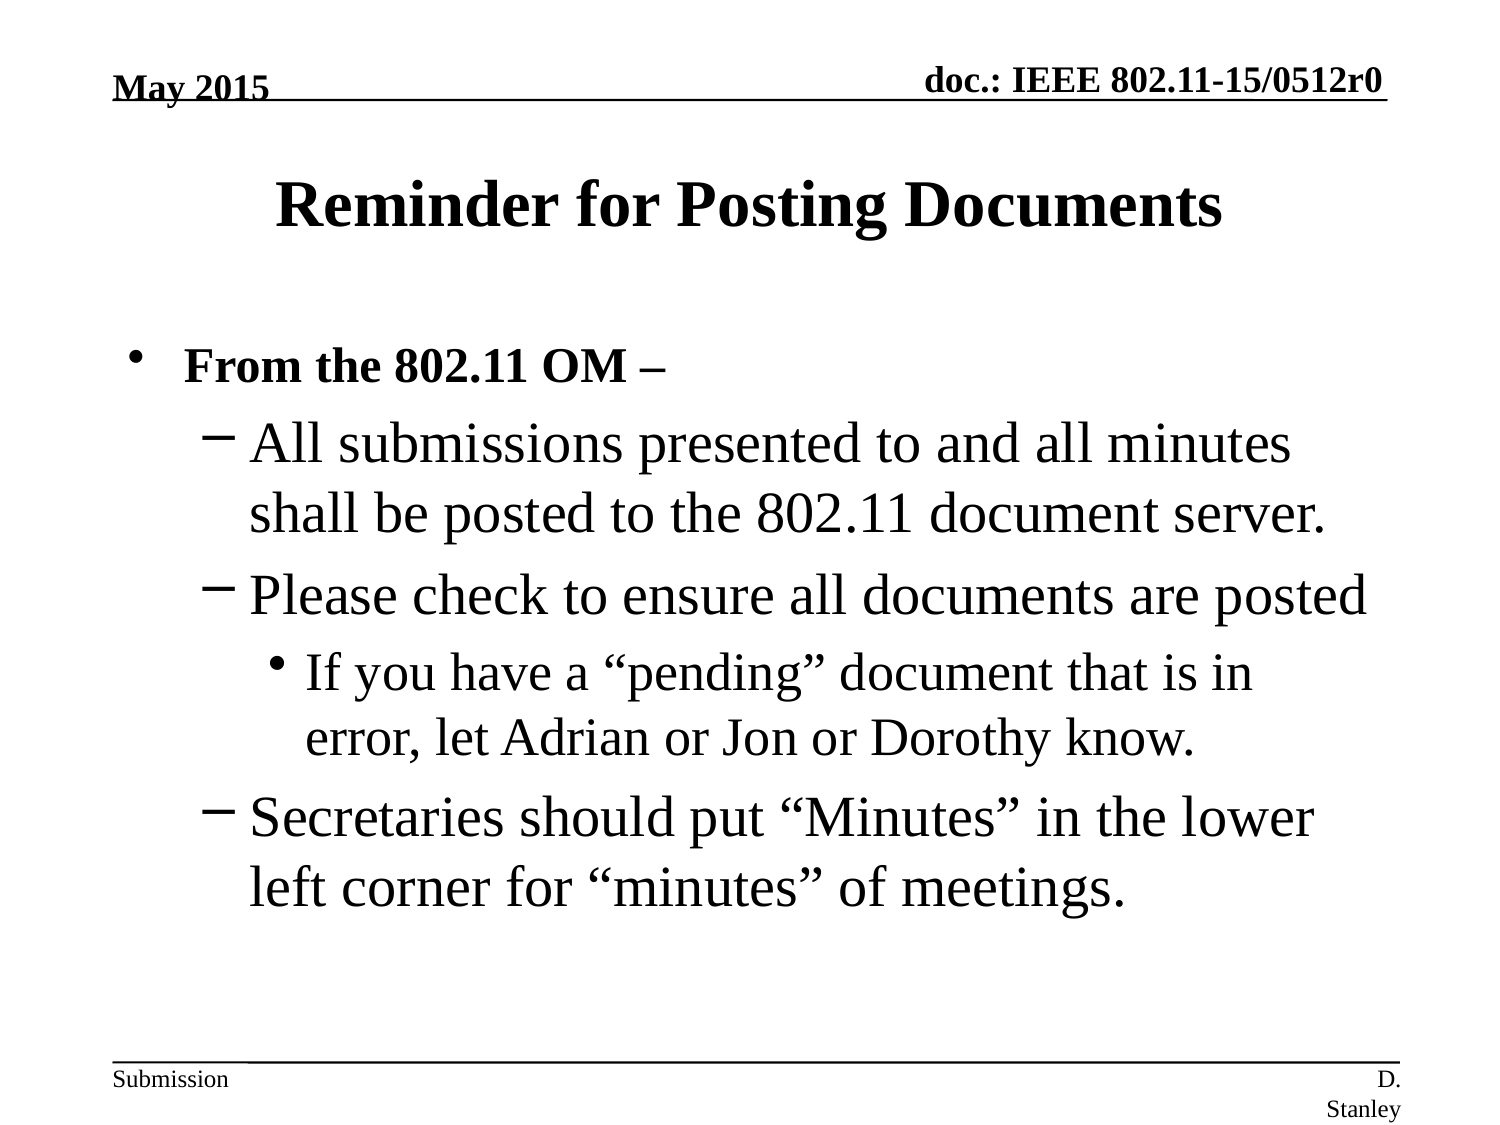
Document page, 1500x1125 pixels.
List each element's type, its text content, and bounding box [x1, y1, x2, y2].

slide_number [112, 62, 401, 109]
title Reminder for Posting Documents [112, 112, 1388, 288]
footer D. Stanley Aruba Networks [1324, 1061, 1402, 1093]
list From the 802.11 OM – All submissions presented to and all minutes shall be posted to the 802.11 document server. Please check to ensure all documents are posted If you have a “pending” document that is in error, let Adrian or Jon or Dorothy know. Secretaries should put “Minutes” in the lower left corner for “minutes” of meetings. [112, 324, 1388, 1001]
